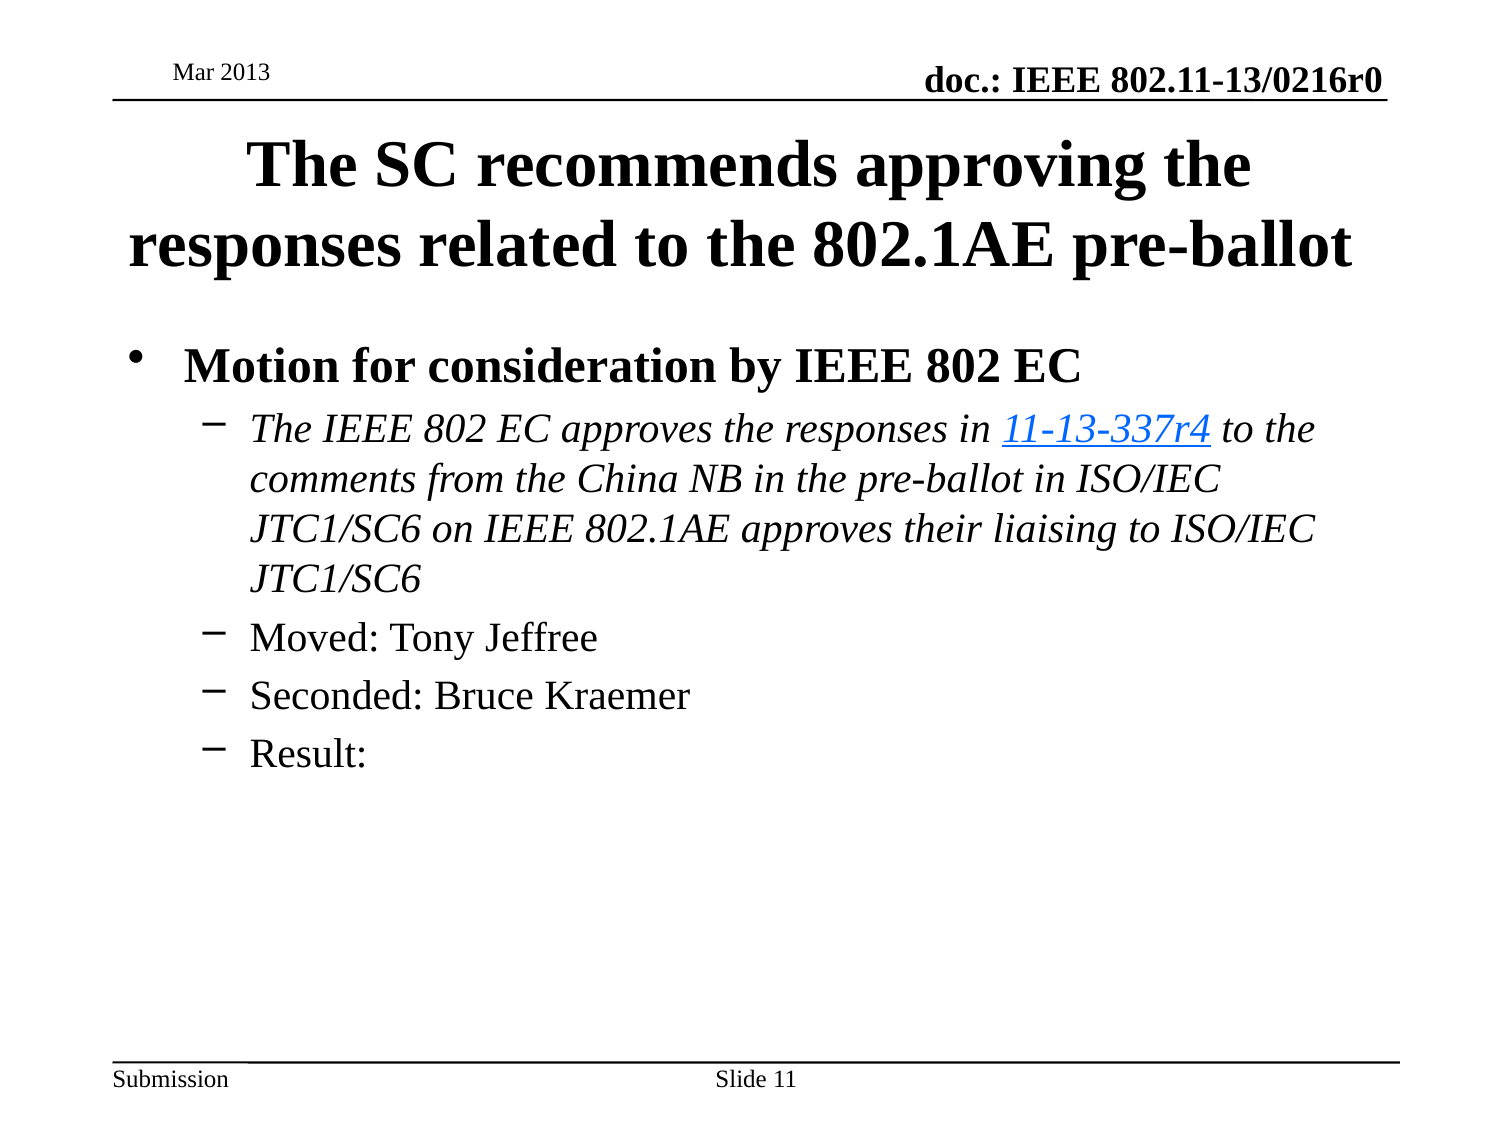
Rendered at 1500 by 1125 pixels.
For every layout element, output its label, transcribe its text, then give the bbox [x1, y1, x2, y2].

title The SC recommends approving the responses related to the 802.1AE pre-ballot [112, 112, 1388, 288]
footer Mar 2013 [114, 54, 271, 101]
slide_number Slide 11 [712, 1061, 800, 1093]
list Motion for consideration by IEEE 802 EC The IEEE 802 EC approves the responses in 11-13-337r4 to the comments from the China NB in the pre-ballot in ISO/IEC JTC1/SC6 on IEEE 802.1AE approves their liaising to ISO/IEC JTC1/SC6 Moved: Tony Jeffree Seconded: Bruce Kraemer Result: [112, 324, 1388, 1000]
